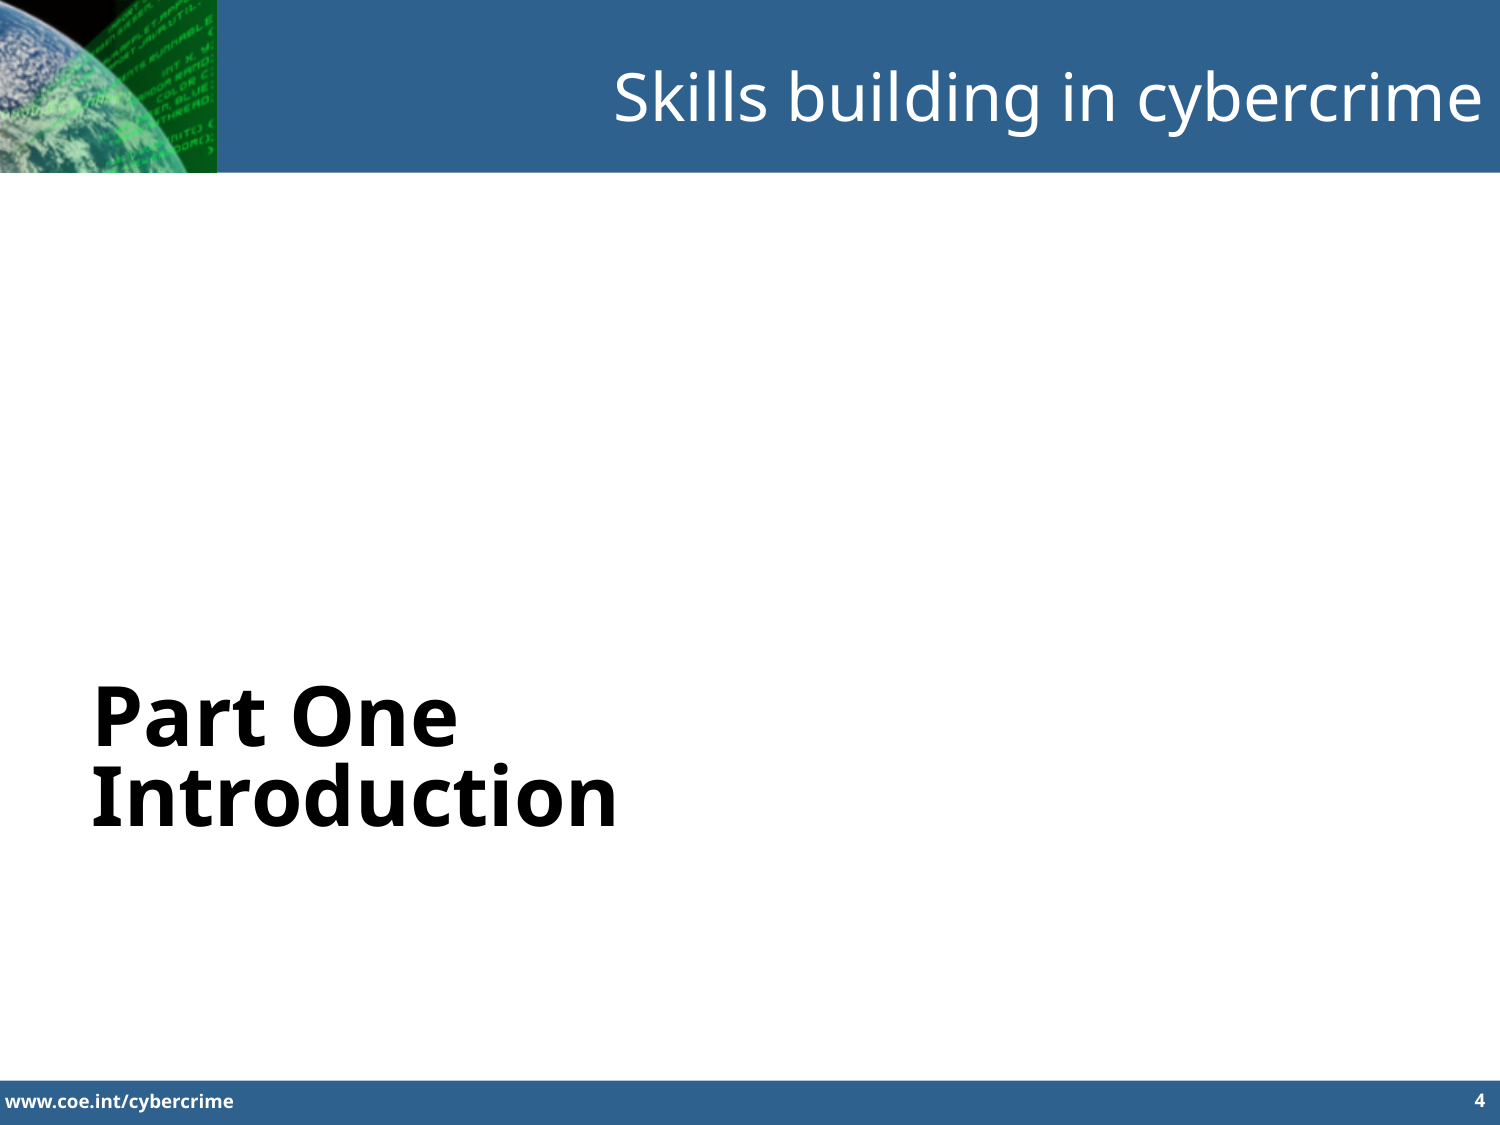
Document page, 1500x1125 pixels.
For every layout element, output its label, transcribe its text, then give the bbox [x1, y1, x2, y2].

text_box Part One Introduction [76, 675, 1500, 850]
slide_number 4 [1149, 1081, 1500, 1125]
text_box Skills building in cybercrime [309, 18, 1500, 171]
picture [0, 1, 217, 173]
